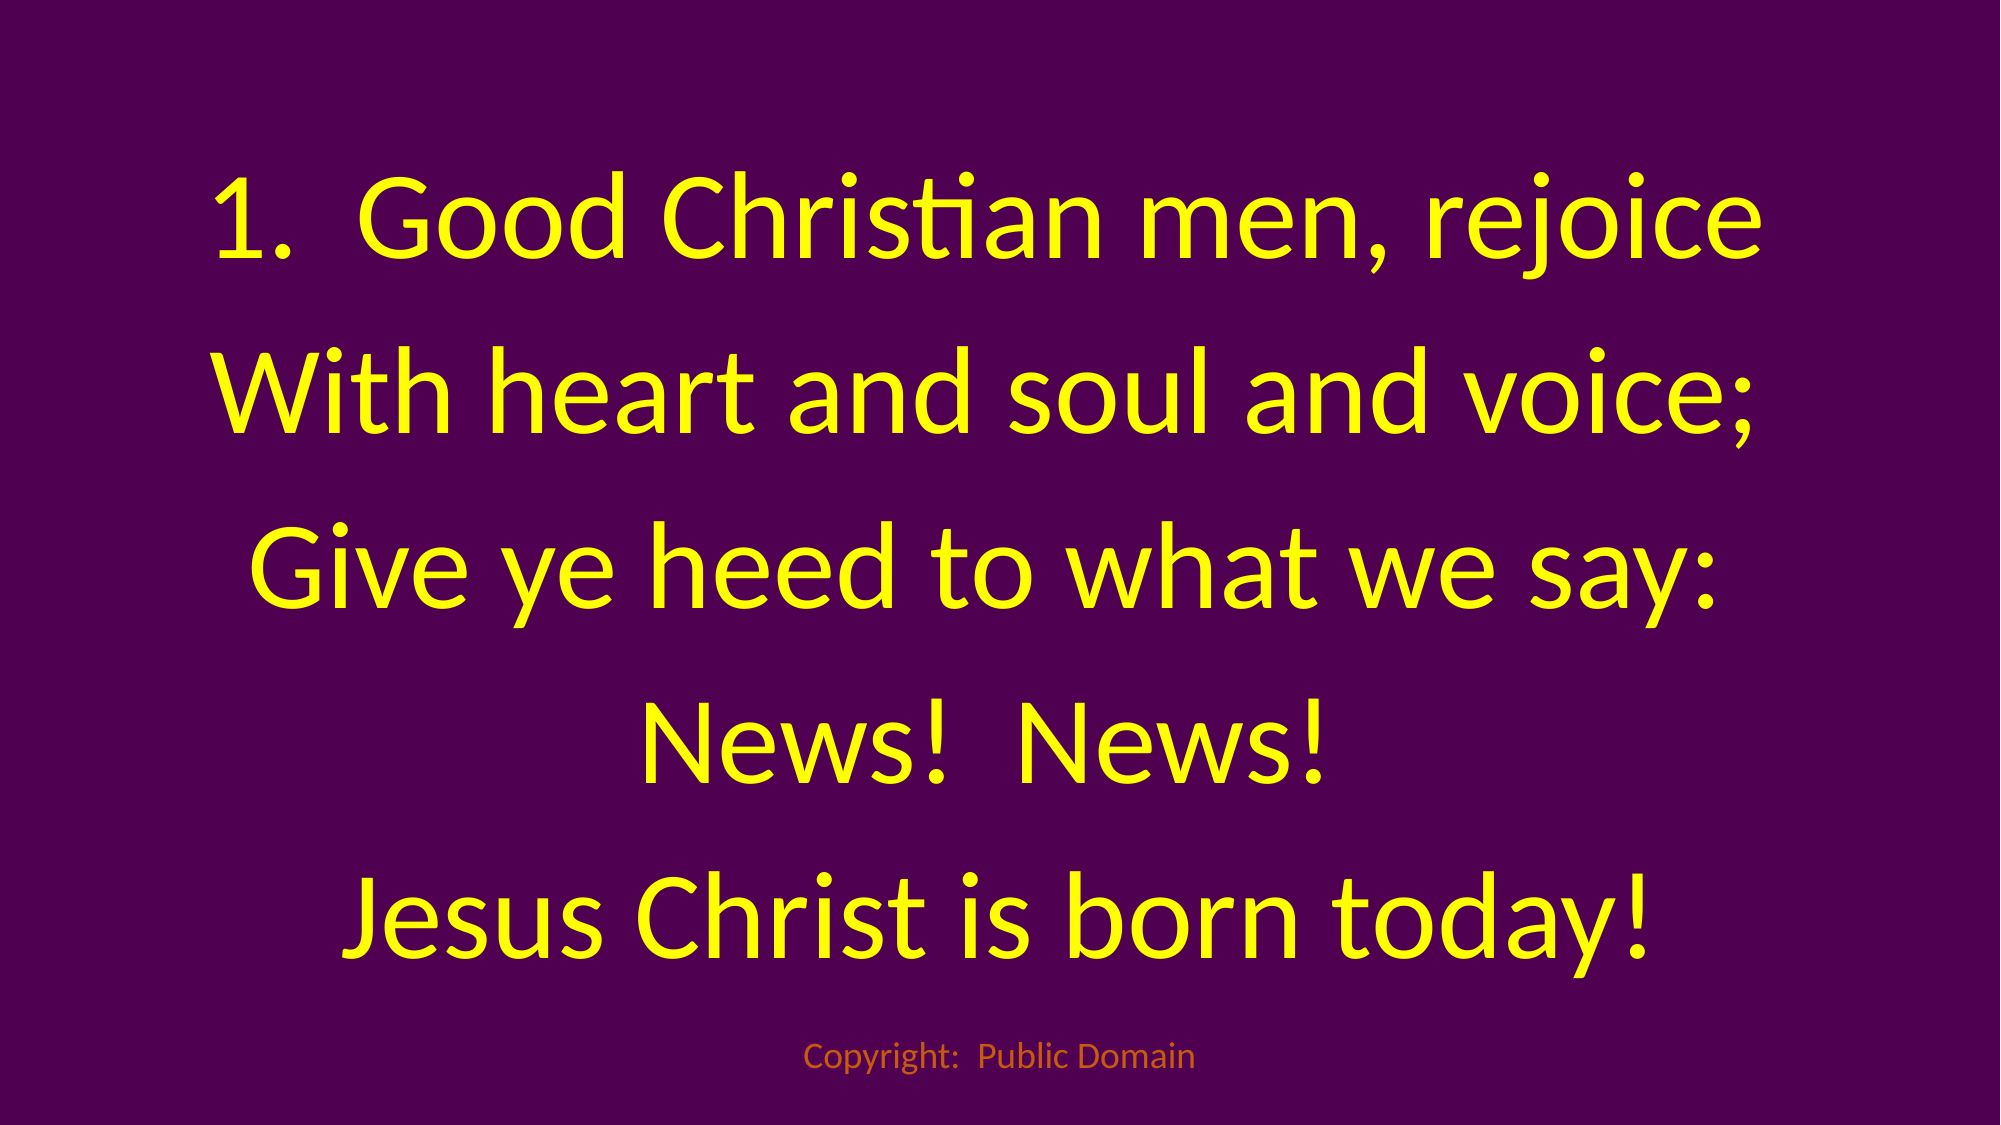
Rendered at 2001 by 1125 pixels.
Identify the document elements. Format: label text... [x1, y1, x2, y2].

text_box Copyright: Public Domain [26, 1023, 1973, 1083]
text_box 1. Good Christian men, rejoice With heart and soul and voice; Give ye heed to what we say: News! News! Jesus Christ is born today! [0, 125, 2000, 991]
